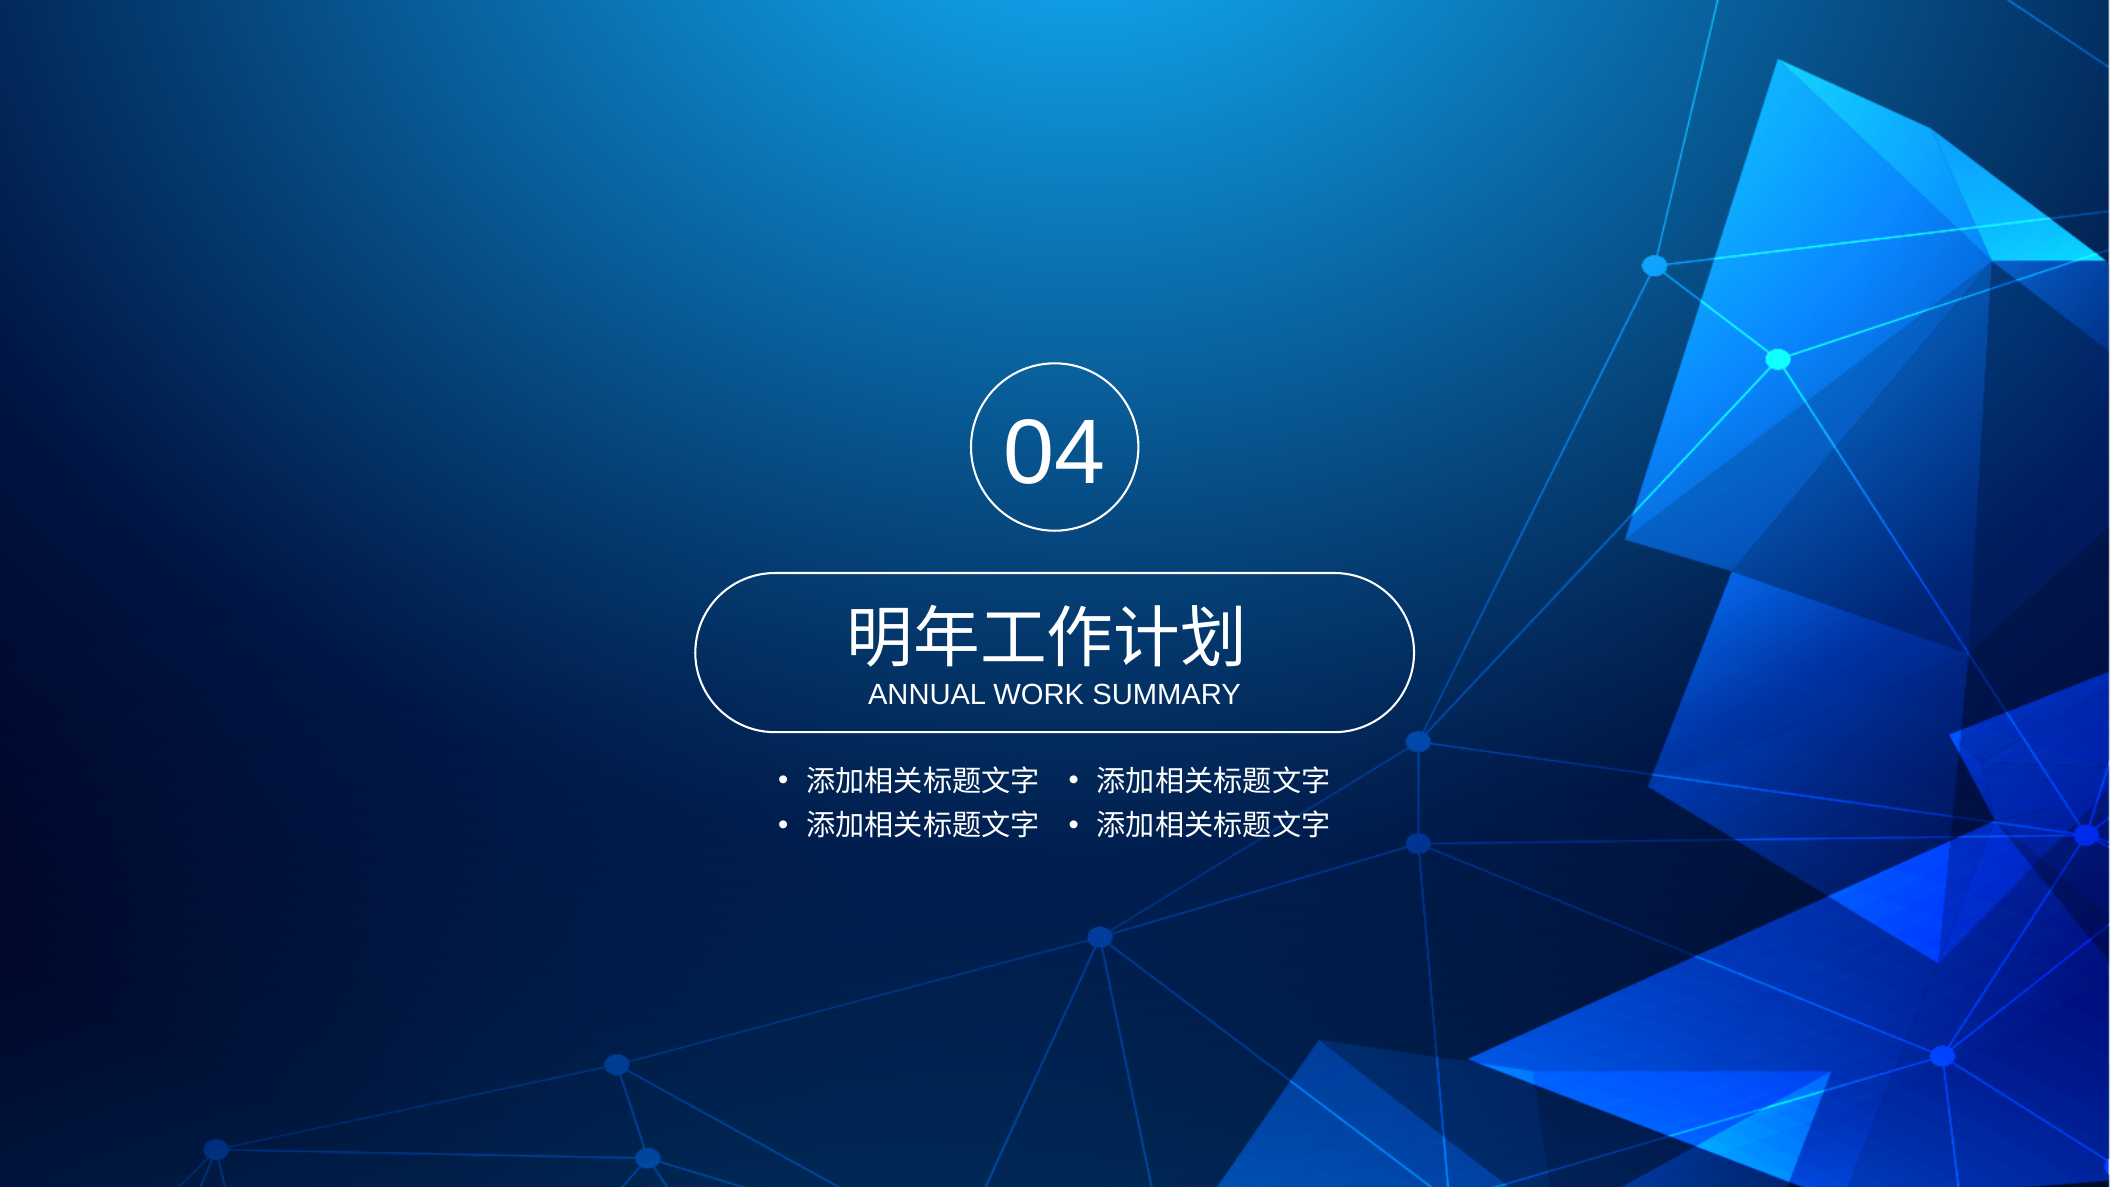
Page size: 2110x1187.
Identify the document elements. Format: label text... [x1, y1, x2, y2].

text_box 添加相关标题文字 [777, 806, 1041, 842]
text_box [0, 0, 2110, 1187]
text_box 添加相关标题文字 [777, 762, 1041, 798]
text_box 添加相关标题文字 [1068, 762, 1331, 798]
text_box [694, 571, 1416, 734]
text_box 添加相关标题文字 [1068, 806, 1331, 842]
text_box 04 [969, 362, 1140, 532]
